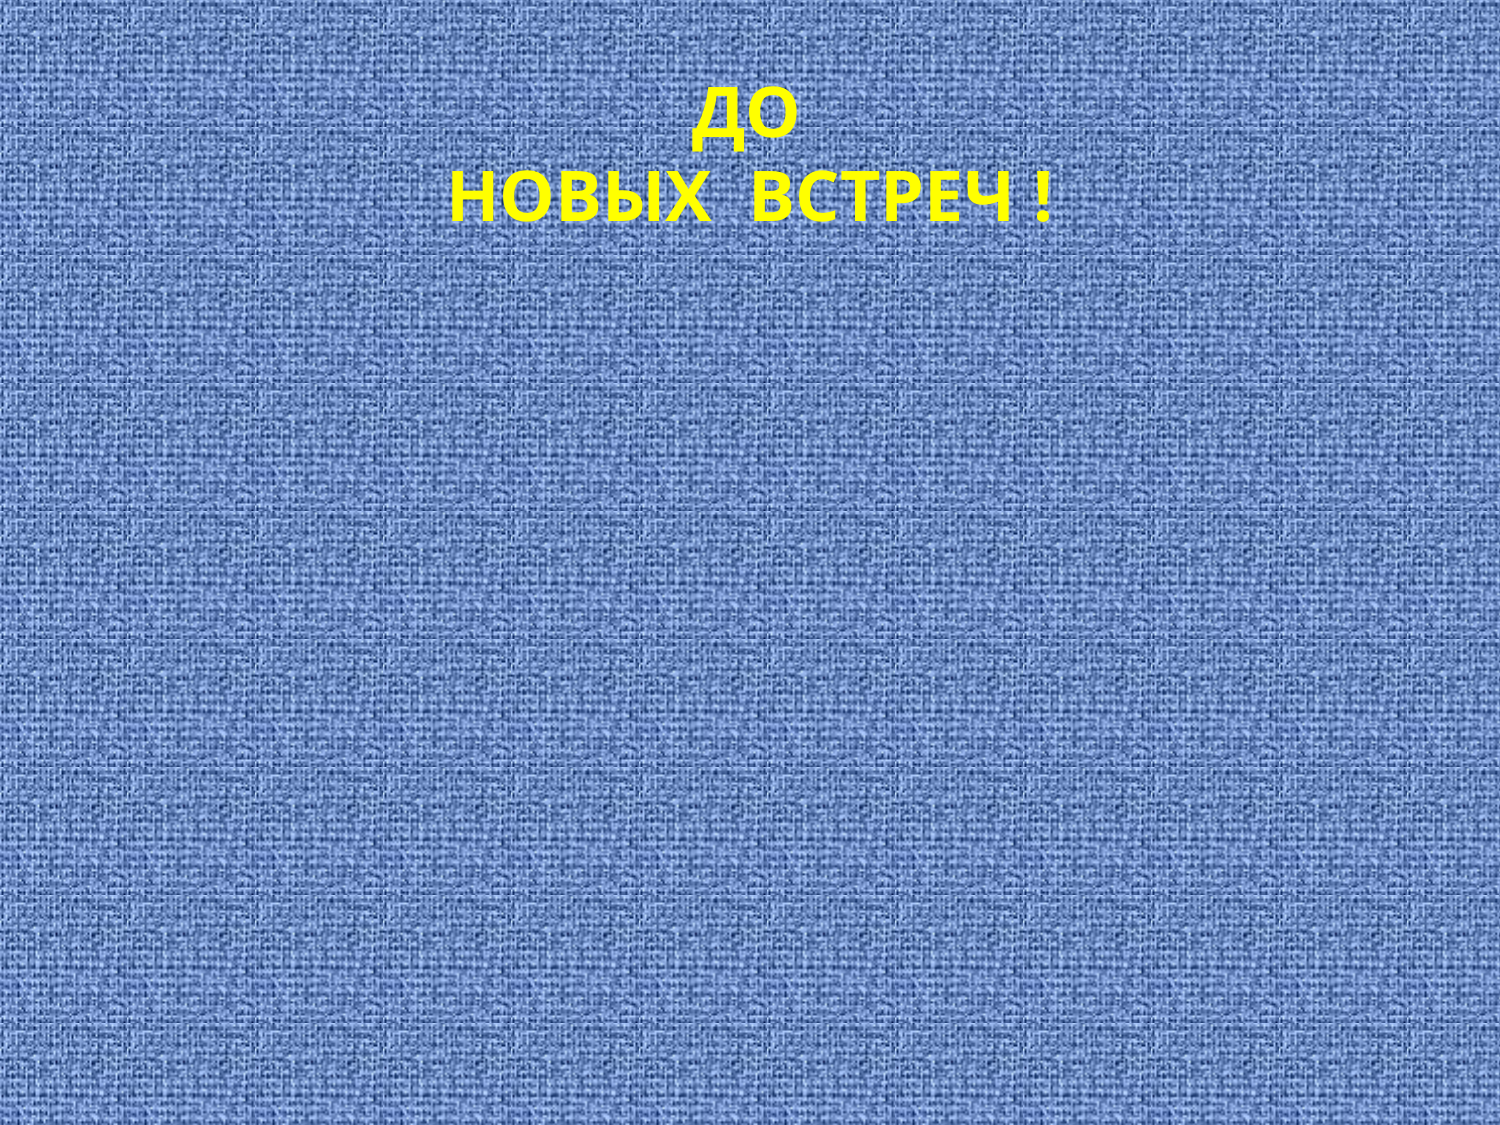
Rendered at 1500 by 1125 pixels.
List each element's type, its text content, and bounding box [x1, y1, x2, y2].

text_box [70, 351, 1375, 532]
title до новых встреч ! [75, 58, 1425, 329]
picture [0, 0, 1500, 1125]
